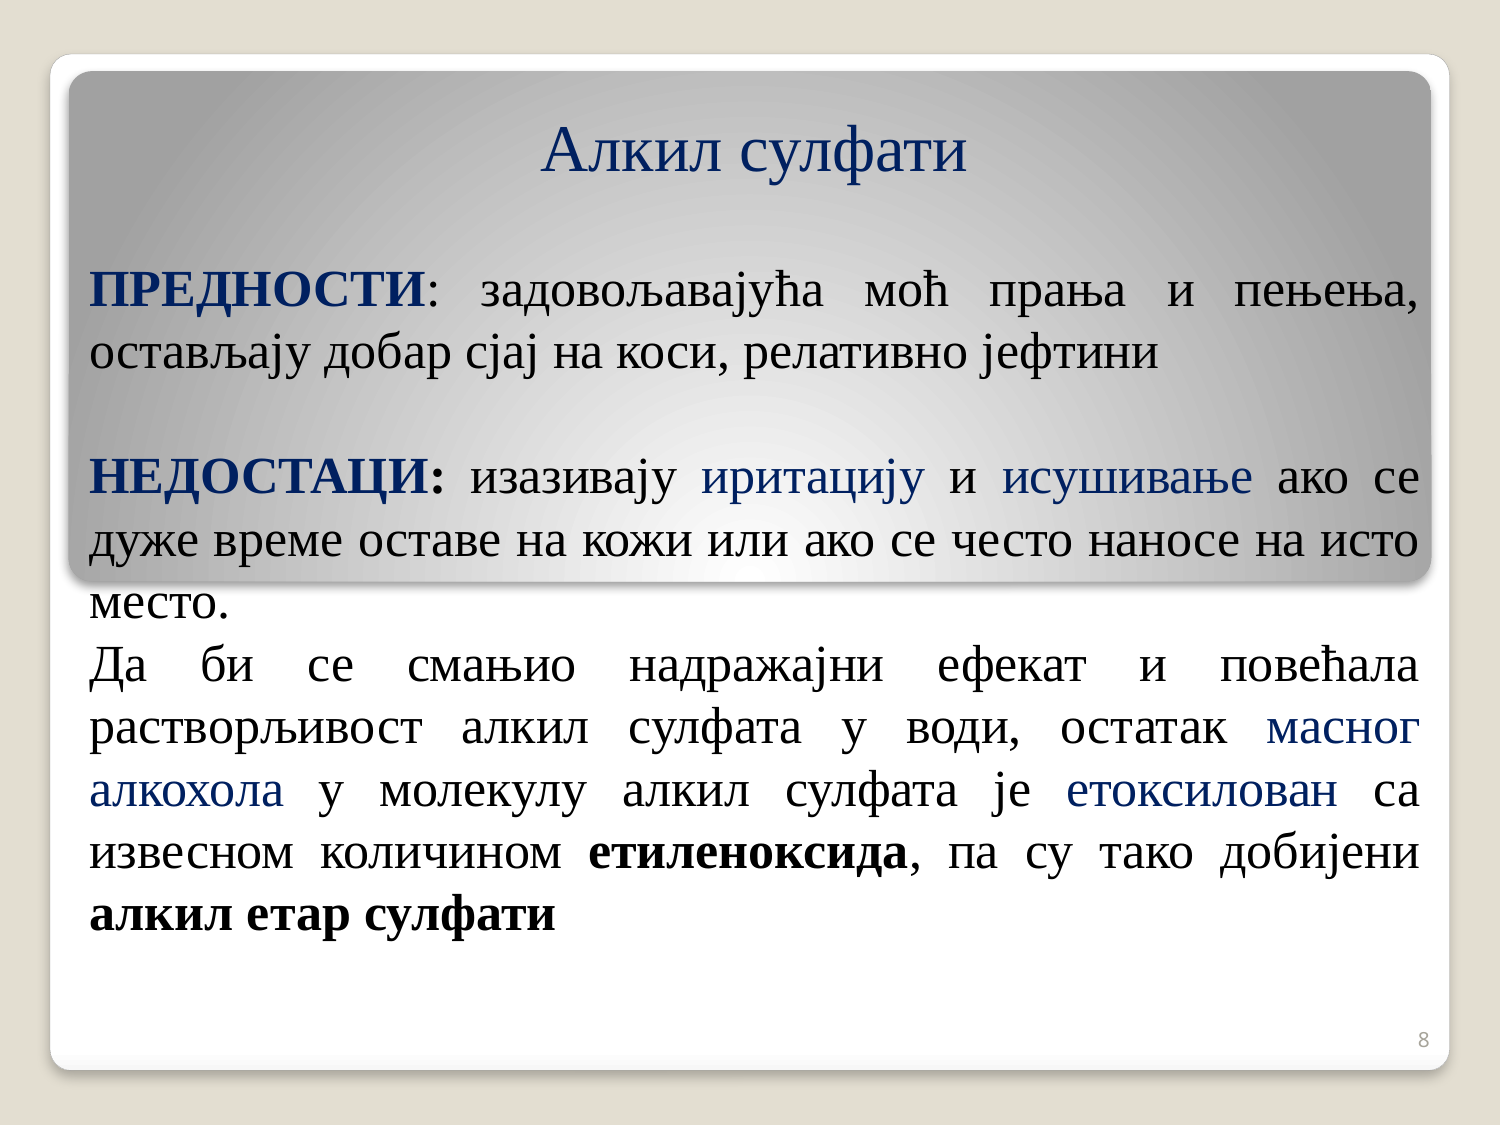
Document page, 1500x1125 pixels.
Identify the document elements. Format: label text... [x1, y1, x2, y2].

subtitle Алкил сулфати ПРЕДНОСТИ: задовољавајућа моћ прања и пењења, остављају добар сјај на коси, релативно јефтини НЕДОСТАЦИ: изазивају иритацију и исушивање ако се дуже време оставе на кожи или ако се често наносе на исто место. Да би се смањио надражајни ефекат и повећала растворљивост алкил сулфата у води, остатак масног алкохола у молекулу алкил сулфата је етоксилован са извесном количином етиленоксида, па су тако добијени алкил етар сулфати [53, 54, 1436, 1083]
slide_number 8 [1369, 1002, 1445, 1063]
